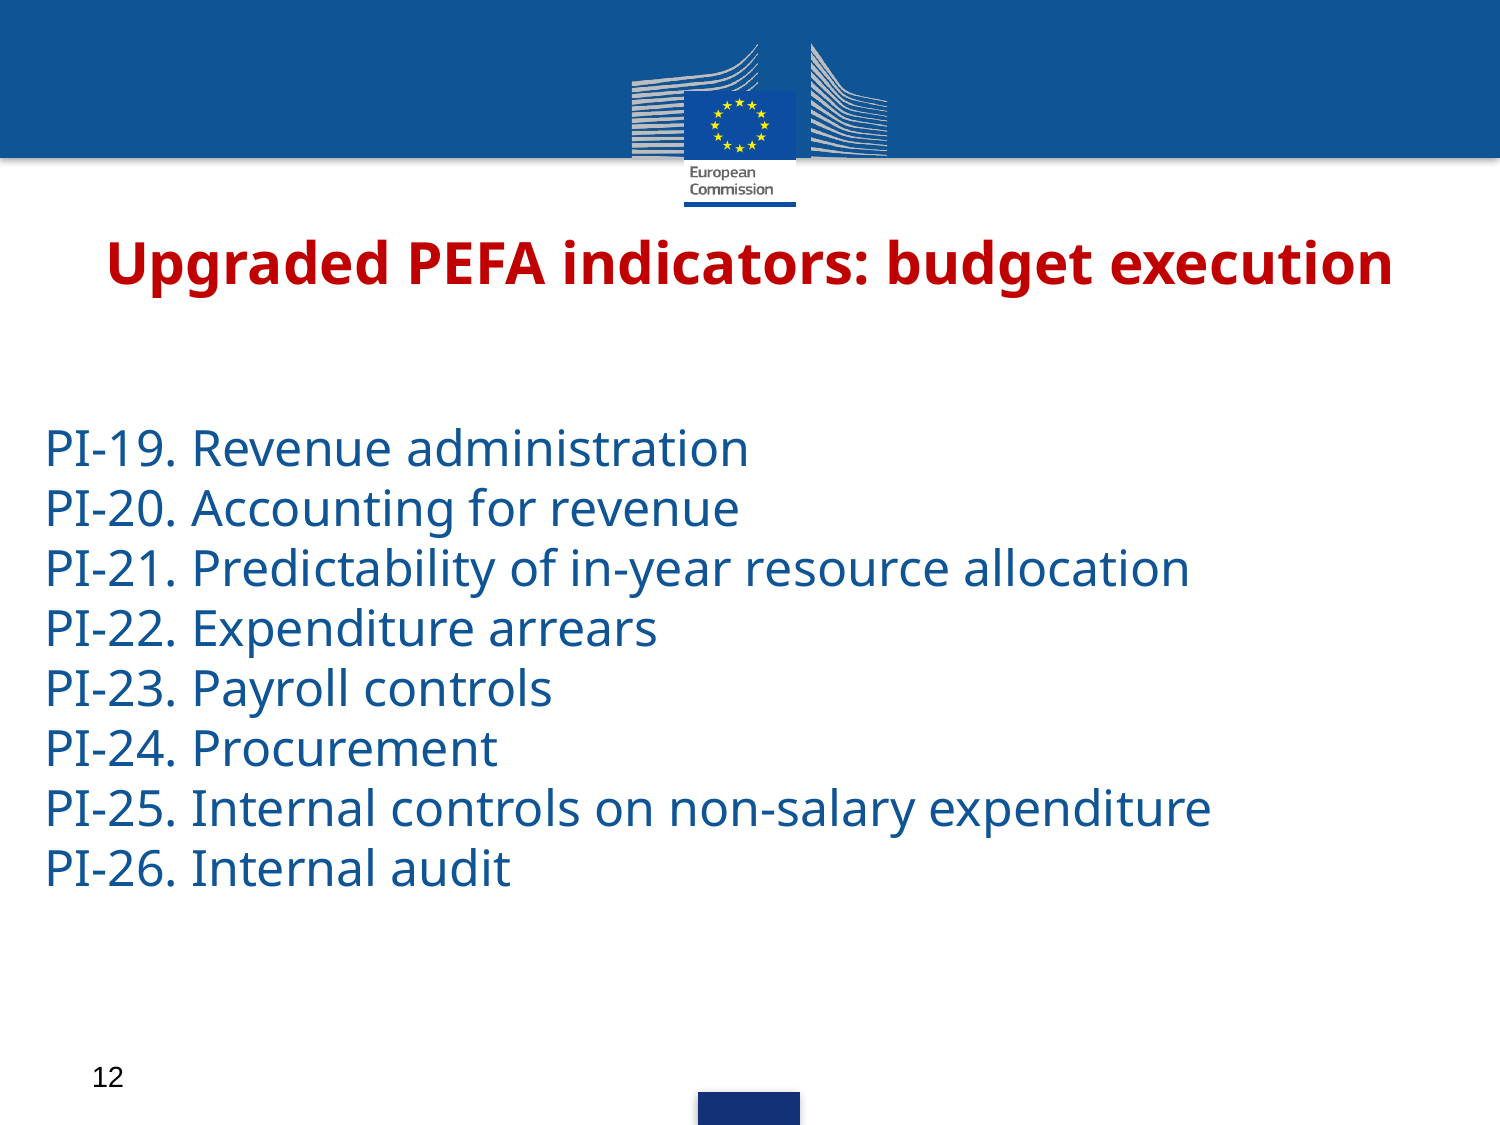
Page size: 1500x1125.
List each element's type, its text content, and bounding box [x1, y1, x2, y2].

slide_number 12 [76, 1022, 553, 1102]
title Upgraded PEFA indicators: budget execution [0, 196, 1500, 327]
list PI-19. Revenue administration PI-20. Accounting for revenue PI-21. Predictability of in-year resource allocation PI-22. Expenditure arrears PI-23. Payroll controls PI-24. Procurement PI-25. Internal controls on non-salary expenditure PI-26. Internal audit [29, 408, 1425, 988]
